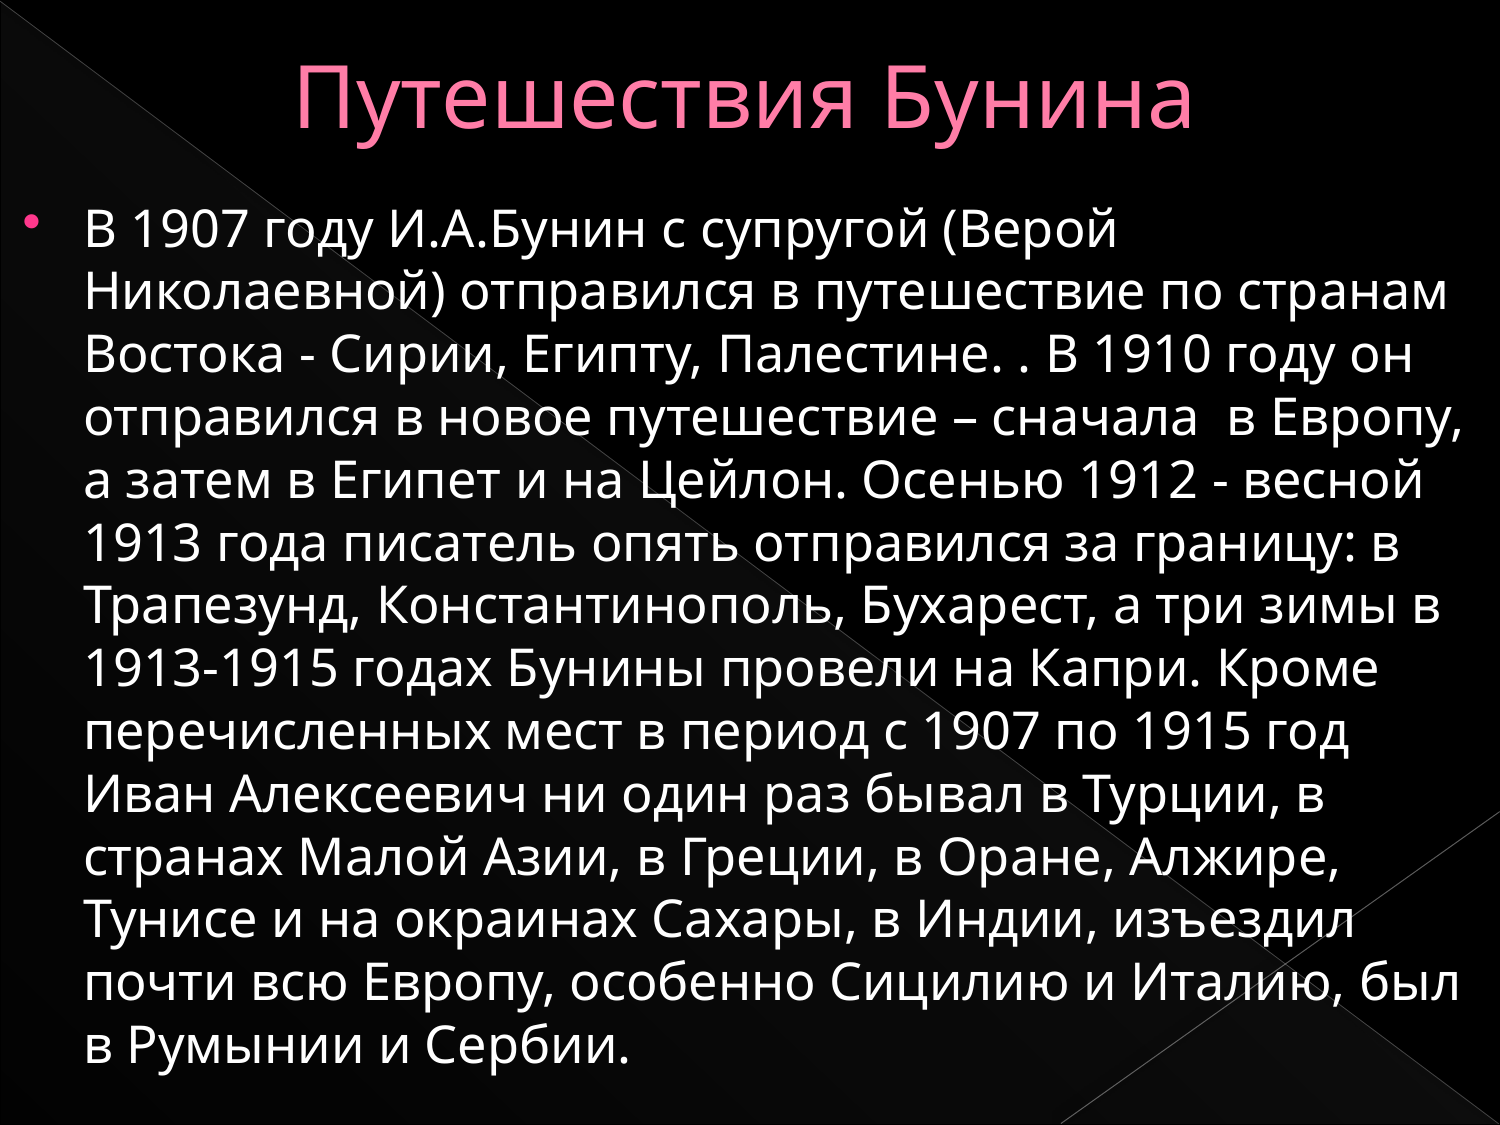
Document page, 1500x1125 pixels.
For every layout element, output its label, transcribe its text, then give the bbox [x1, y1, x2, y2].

title Путешествия Бунина [0, 0, 1500, 187]
list В 1907 году И.А.Бунин с супругой (Верой Николаевной) отправился в путешествие по странам Востока - Сирии, Египту, Палестине. . В 1910 году он отправился в новое путешествие – сначала в Европу, а затем в Египет и на Цейлон. Осенью 1912 - весной 1913 года писатель опять отправился за границу: в Трапезунд, Константинополь, Бухарест, а три зимы в 1913-1915 годах Бунины провели на Капри. Кроме перечисленных мест в период с 1907 по 1915 год Иван Алексеевич ни один раз бывал в Турции, в странах Малой Азии, в Греции, в Оране, Алжире, Тунисе и на окраинах Сахары, в Индии, изъездил почти всю Европу, особенно Сицилию и Италию, был в Румынии и Сербии. [0, 187, 1500, 1125]
